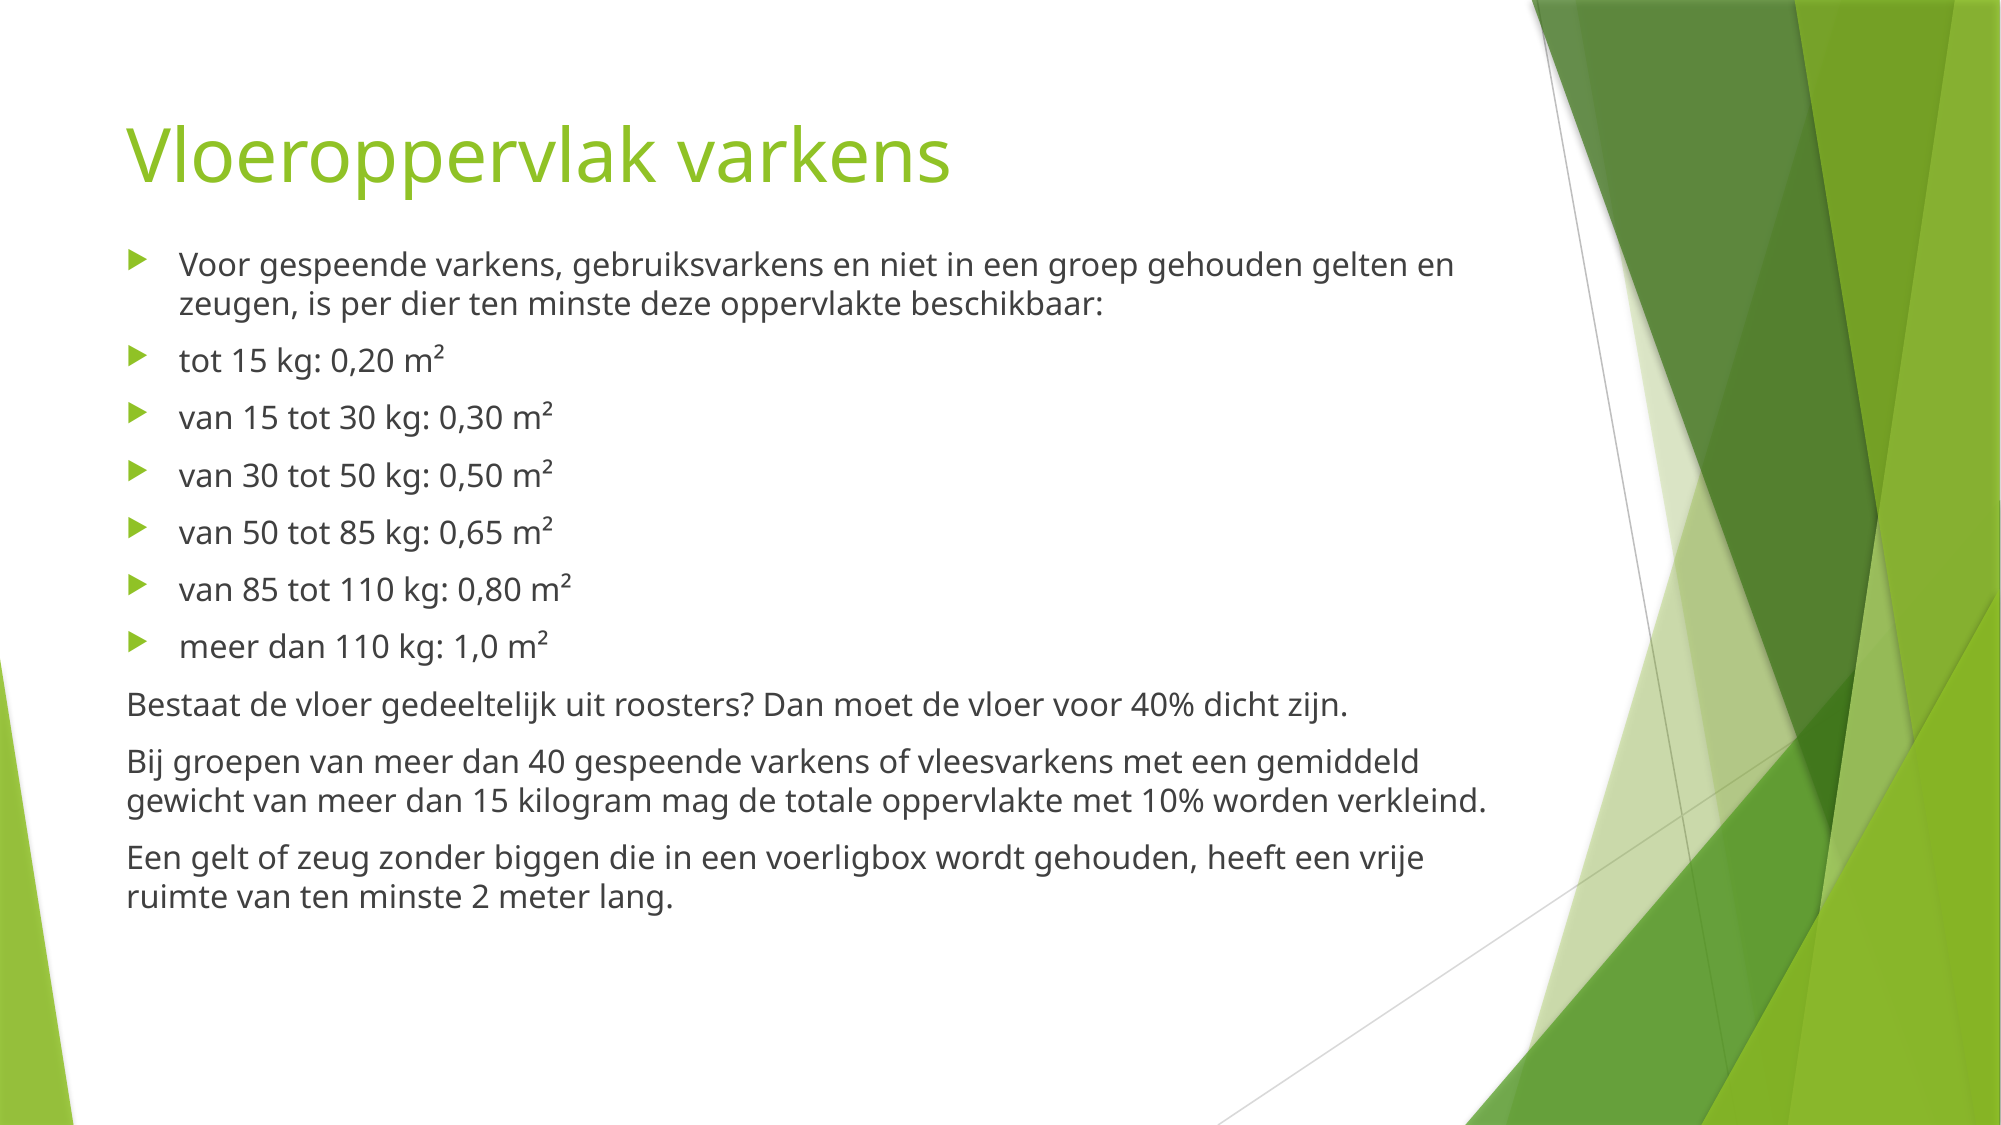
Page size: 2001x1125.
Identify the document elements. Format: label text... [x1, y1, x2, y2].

title Vloeroppervlak varkens [111, 99, 1522, 236]
list Voor gespeende varkens, gebruiksvarkens en niet in een groep gehouden gelten en zeugen, is per dier ten minste deze oppervlakte beschikbaar: tot 15 kg: 0,20 m² van 15 tot 30 kg: 0,30 m² van 30 tot 50 kg: 0,50 m² van 50 tot 85 kg: 0,65 m² van 85 tot 110 kg: 0,80 m² meer dan 110 kg: 1,0 m² Bestaat de vloer gedeeltelijk uit roosters? Dan moet de vloer voor 40% dicht zijn. Bij groepen van meer dan 40 gespeende varkens of vleesvarkens met een gemiddeld gewicht van meer dan 15 kilogram mag de totale oppervlakte met 10% worden verkleind. Een gelt of zeug zonder biggen die in een voerligbox wordt gehouden, heeft een vrije ruimte van ten minste 2 meter lang. [111, 236, 1522, 943]
